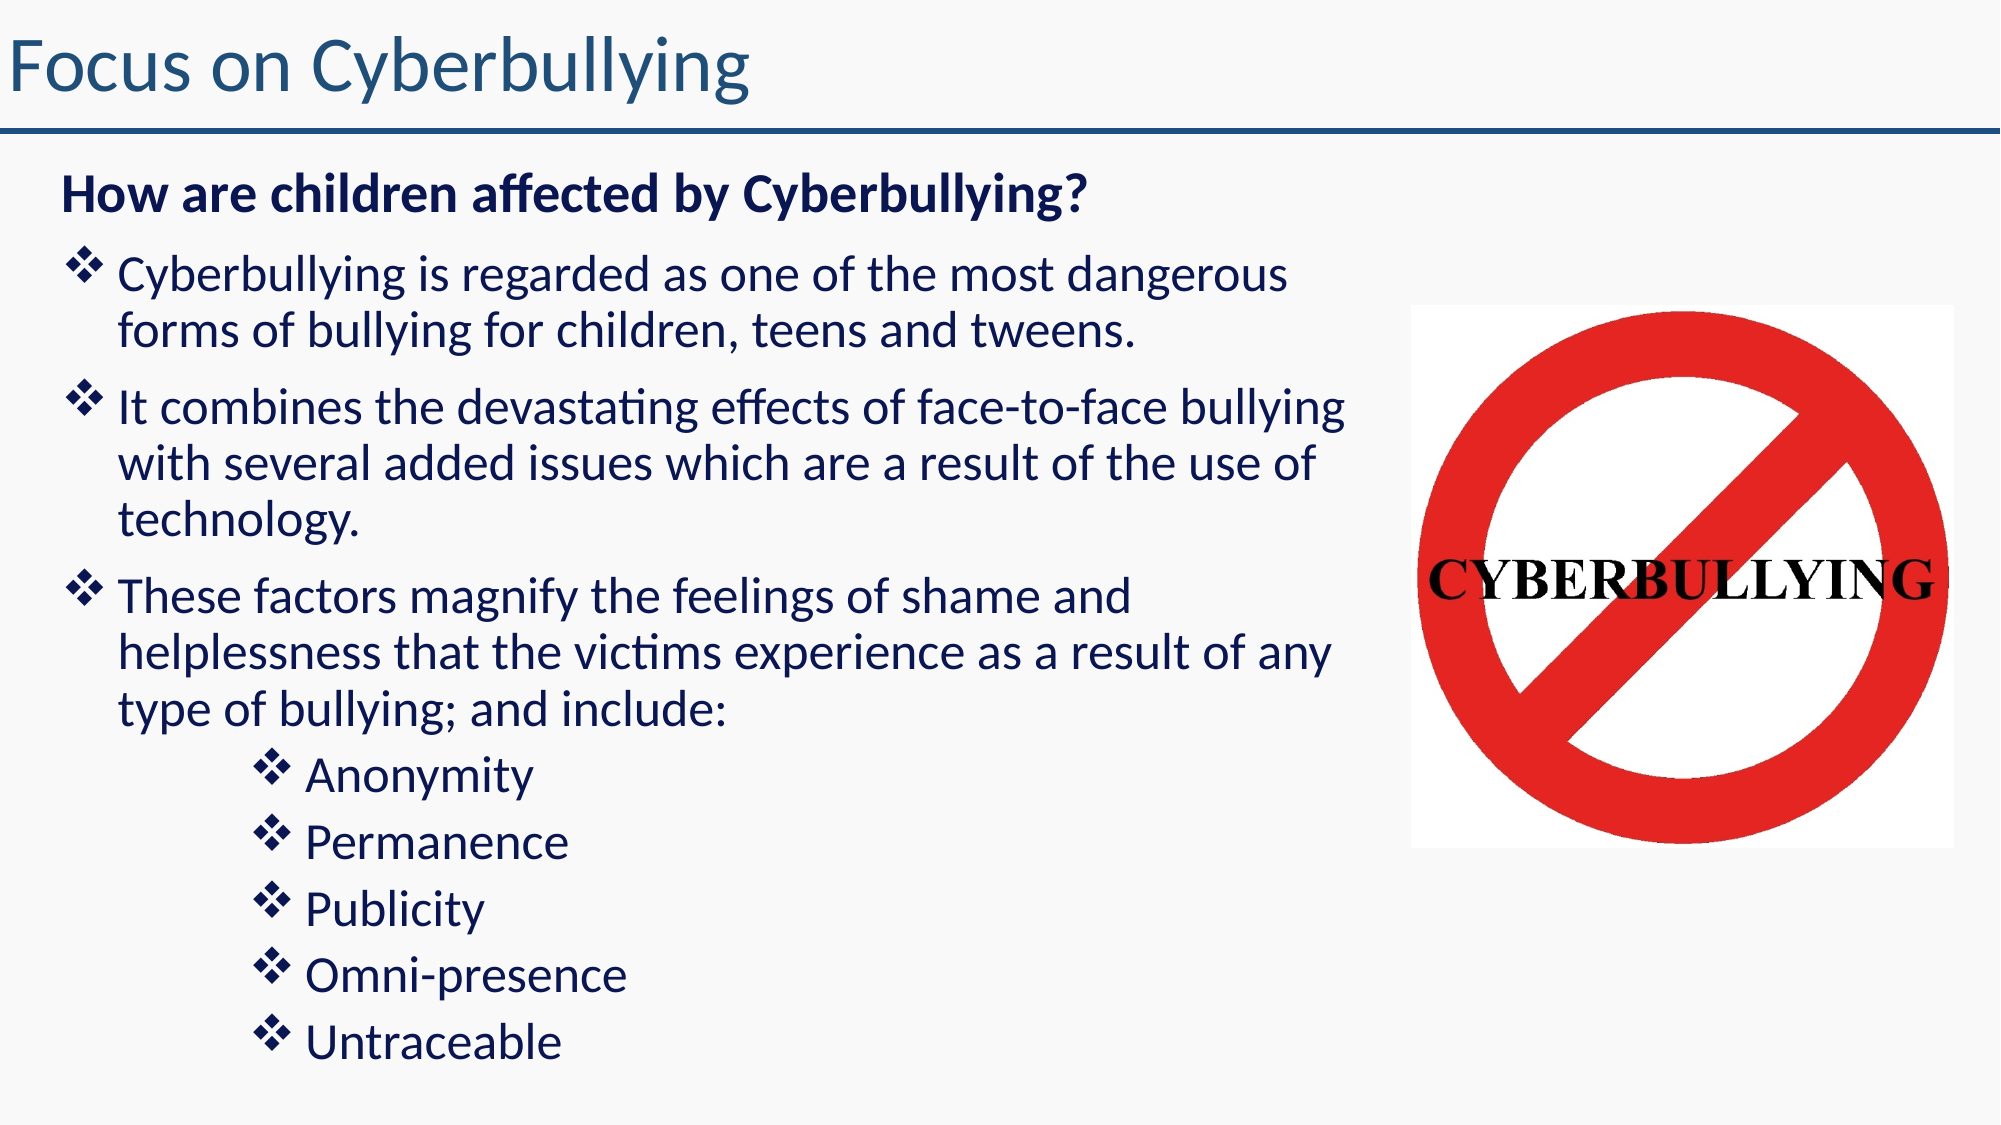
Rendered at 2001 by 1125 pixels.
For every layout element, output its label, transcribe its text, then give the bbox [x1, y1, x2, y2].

list How are children affected by Cyberbullying? Cyberbullying is regarded as one of the most dangerous forms of bullying for children, teens and tweens. It combines the devastating effects of face-to-face bullying with several added issues which are a result of the use of technology. These factors magnify the feelings of shame and helplessness that the victims experience as a result of any type of bullying; and include: Anonymity Permanence Publicity Omni-presence Untraceable [52, 155, 1392, 1111]
title Focus on Cyberbullying [0, 0, 2000, 131]
picture [1411, 305, 1954, 848]
